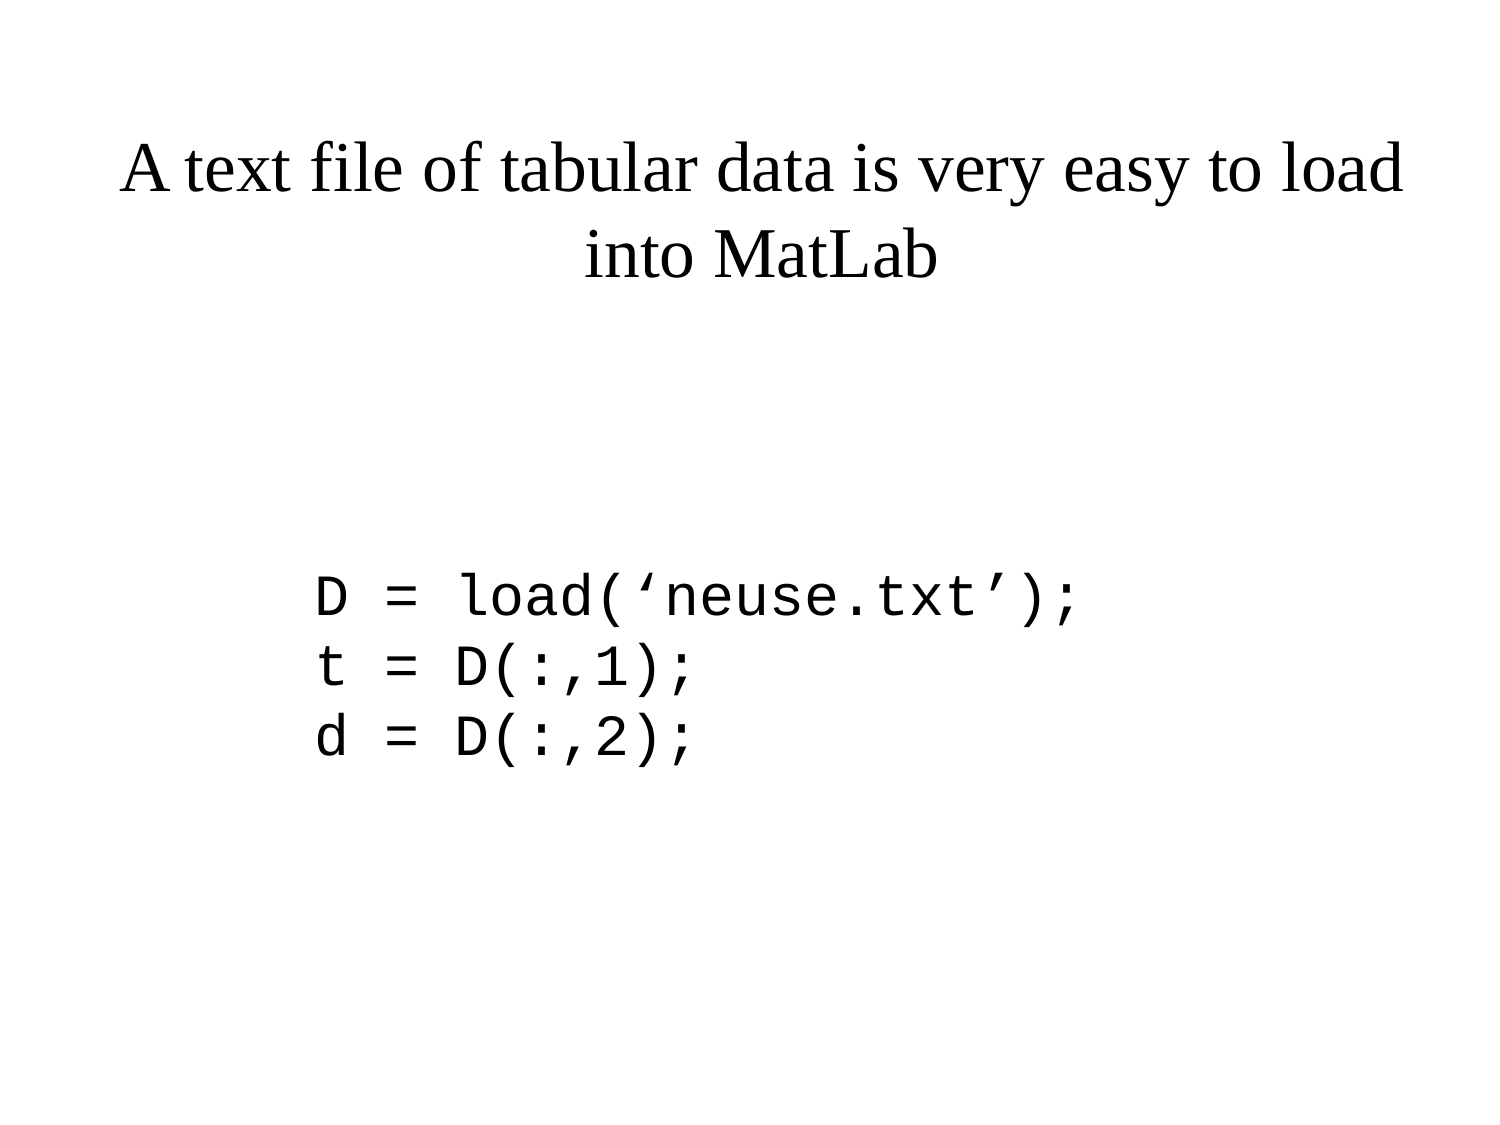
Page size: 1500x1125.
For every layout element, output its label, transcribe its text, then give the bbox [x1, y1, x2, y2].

title A text file of tabular data is very easy to load into MatLab [87, 112, 1438, 300]
text_box D = load(‘neuse.txt’); t = D(:,1); d = D(:,2); [299, 549, 1138, 775]
